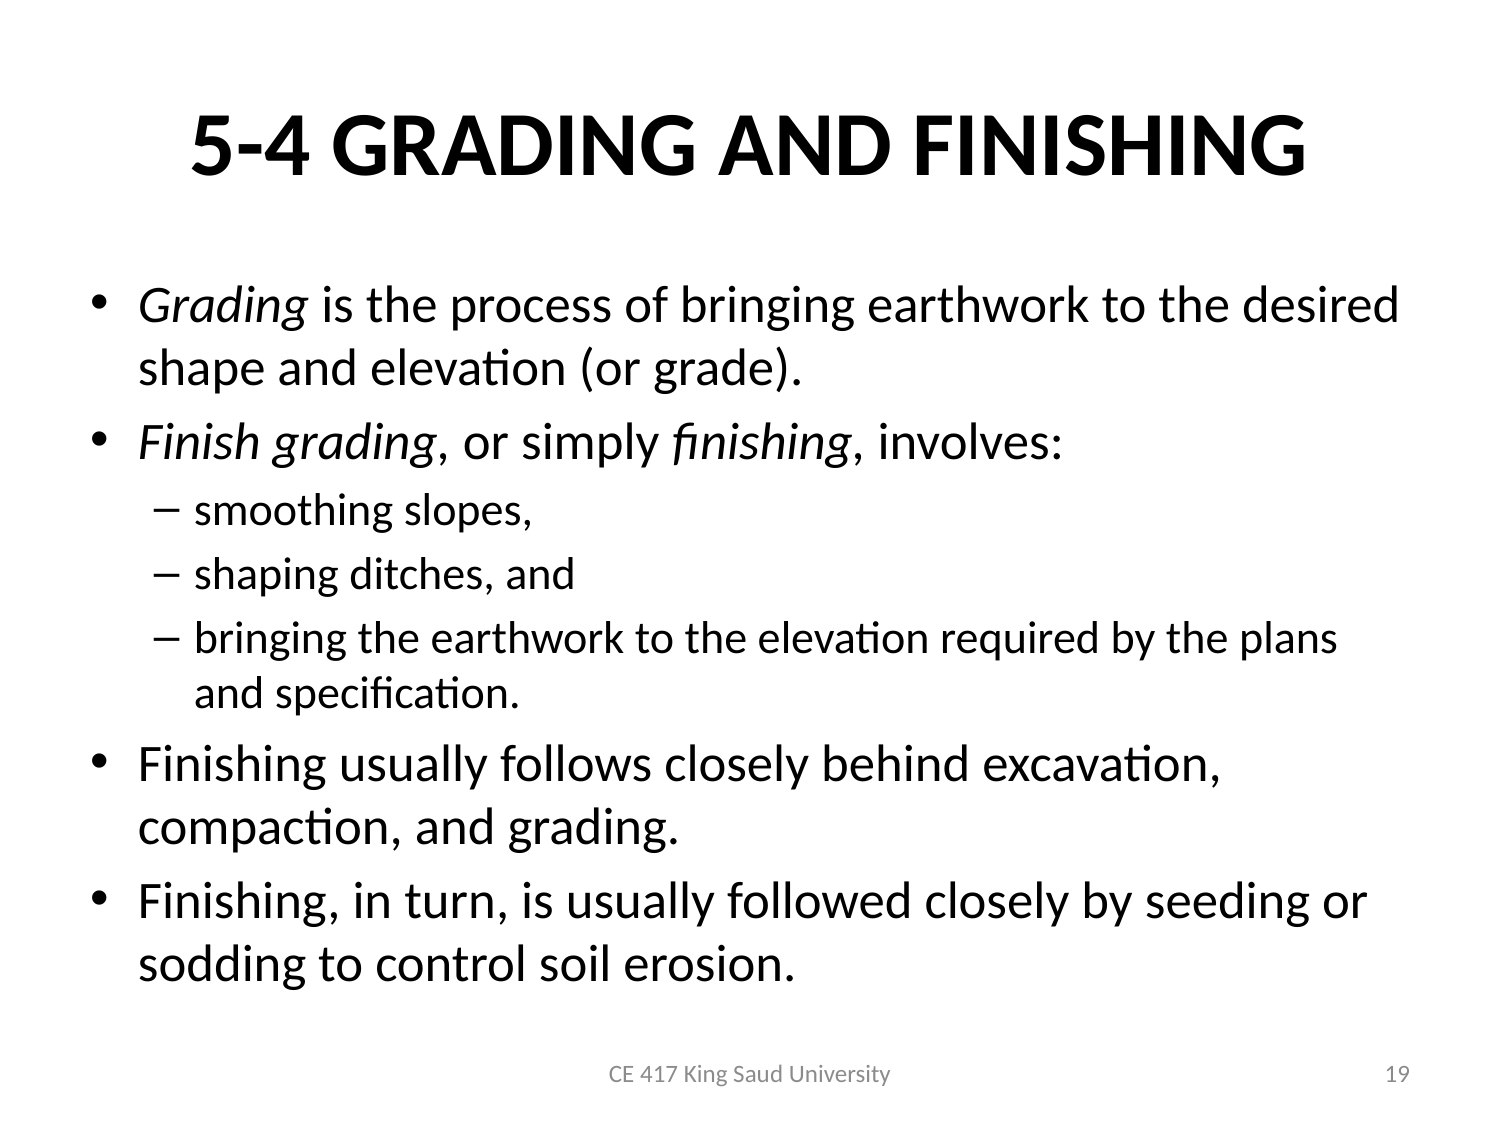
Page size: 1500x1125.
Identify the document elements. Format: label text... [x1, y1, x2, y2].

slide_number 19 [1074, 1042, 1425, 1103]
list Grading is the process of bringing earthwork to the desired shape and elevation (or grade). Finish grading, or simply finishing, involves: smoothing slopes, shaping ditches, and bringing the earthwork to the elevation required by the plans and specification. Finishing usually follows closely behind excavation, compaction, and grading. Finishing, in turn, is usually followed closely by seeding or sodding to control soil erosion. [75, 262, 1425, 1005]
title 5-4 GRADING AND FINISHING [75, 45, 1425, 233]
footer CE 417 King Saud University [512, 1042, 988, 1103]
